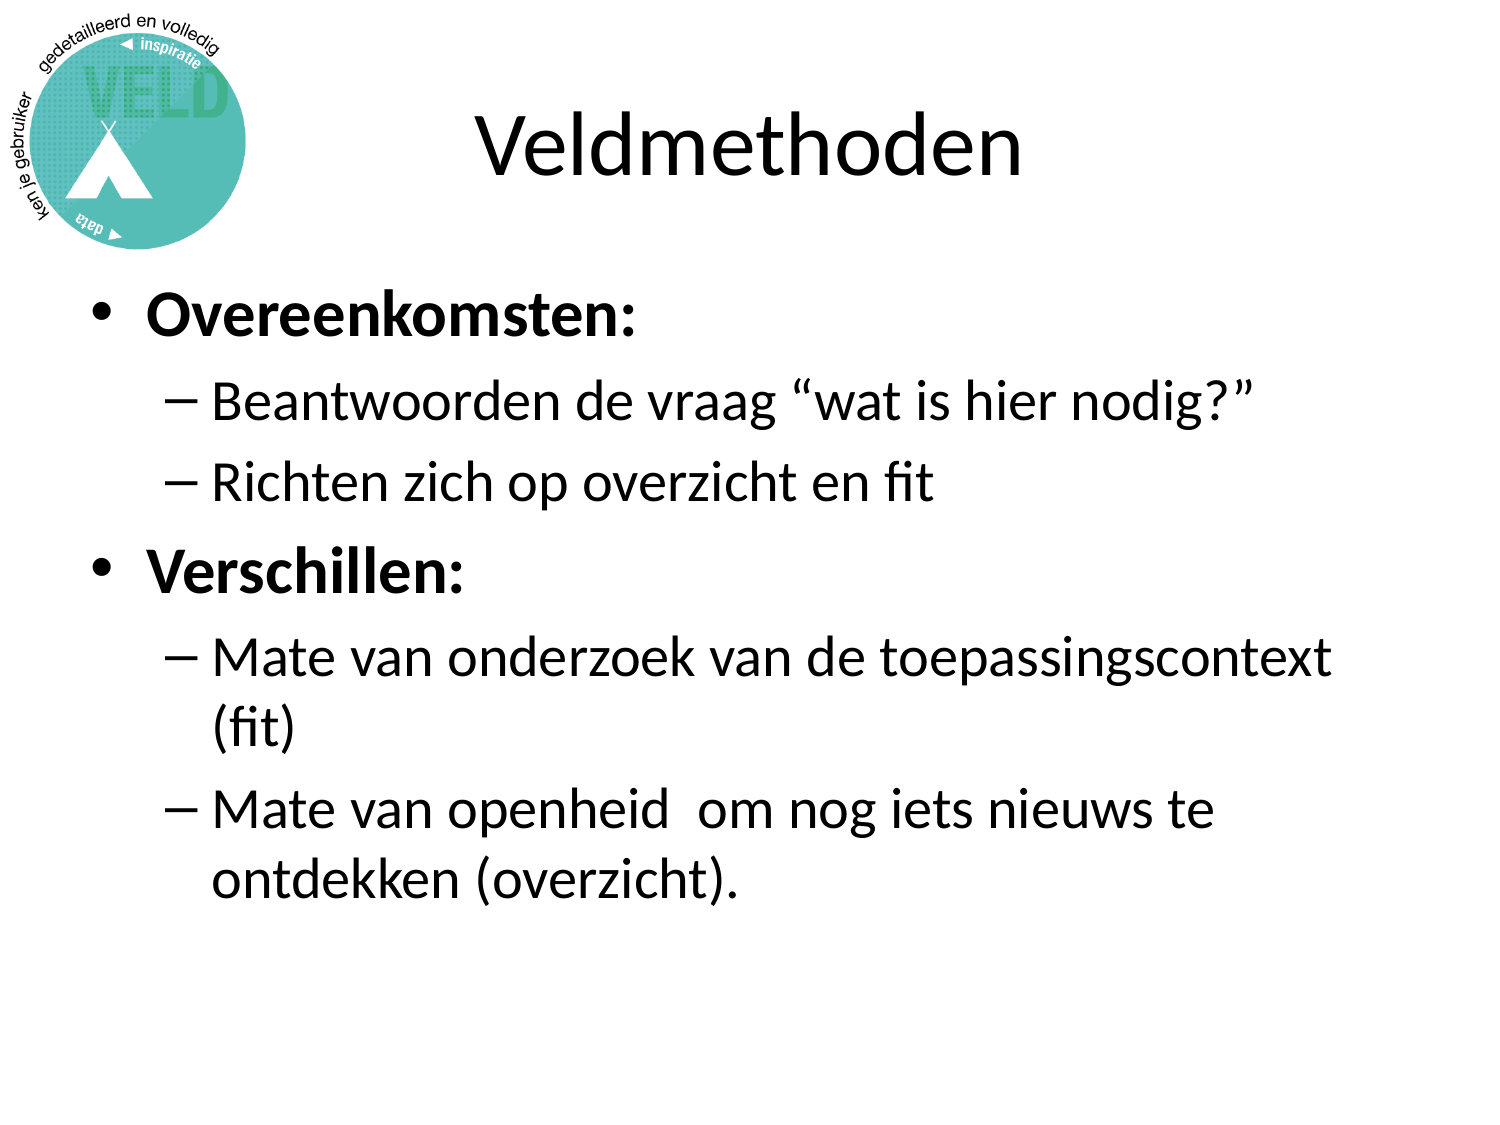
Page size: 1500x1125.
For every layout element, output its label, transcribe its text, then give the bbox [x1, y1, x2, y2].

title Veldmethoden [267, 45, 1425, 233]
list Overeenkomsten: Beantwoorden de vraag “wat is hier nodig?” Richten zich op overzicht en fit Verschillen: Mate van onderzoek van de toepassingscontext (fit) Mate van openheid om nog iets nieuws te ontdekken (overzicht). [75, 262, 1425, 1005]
picture [0, 2, 263, 260]
